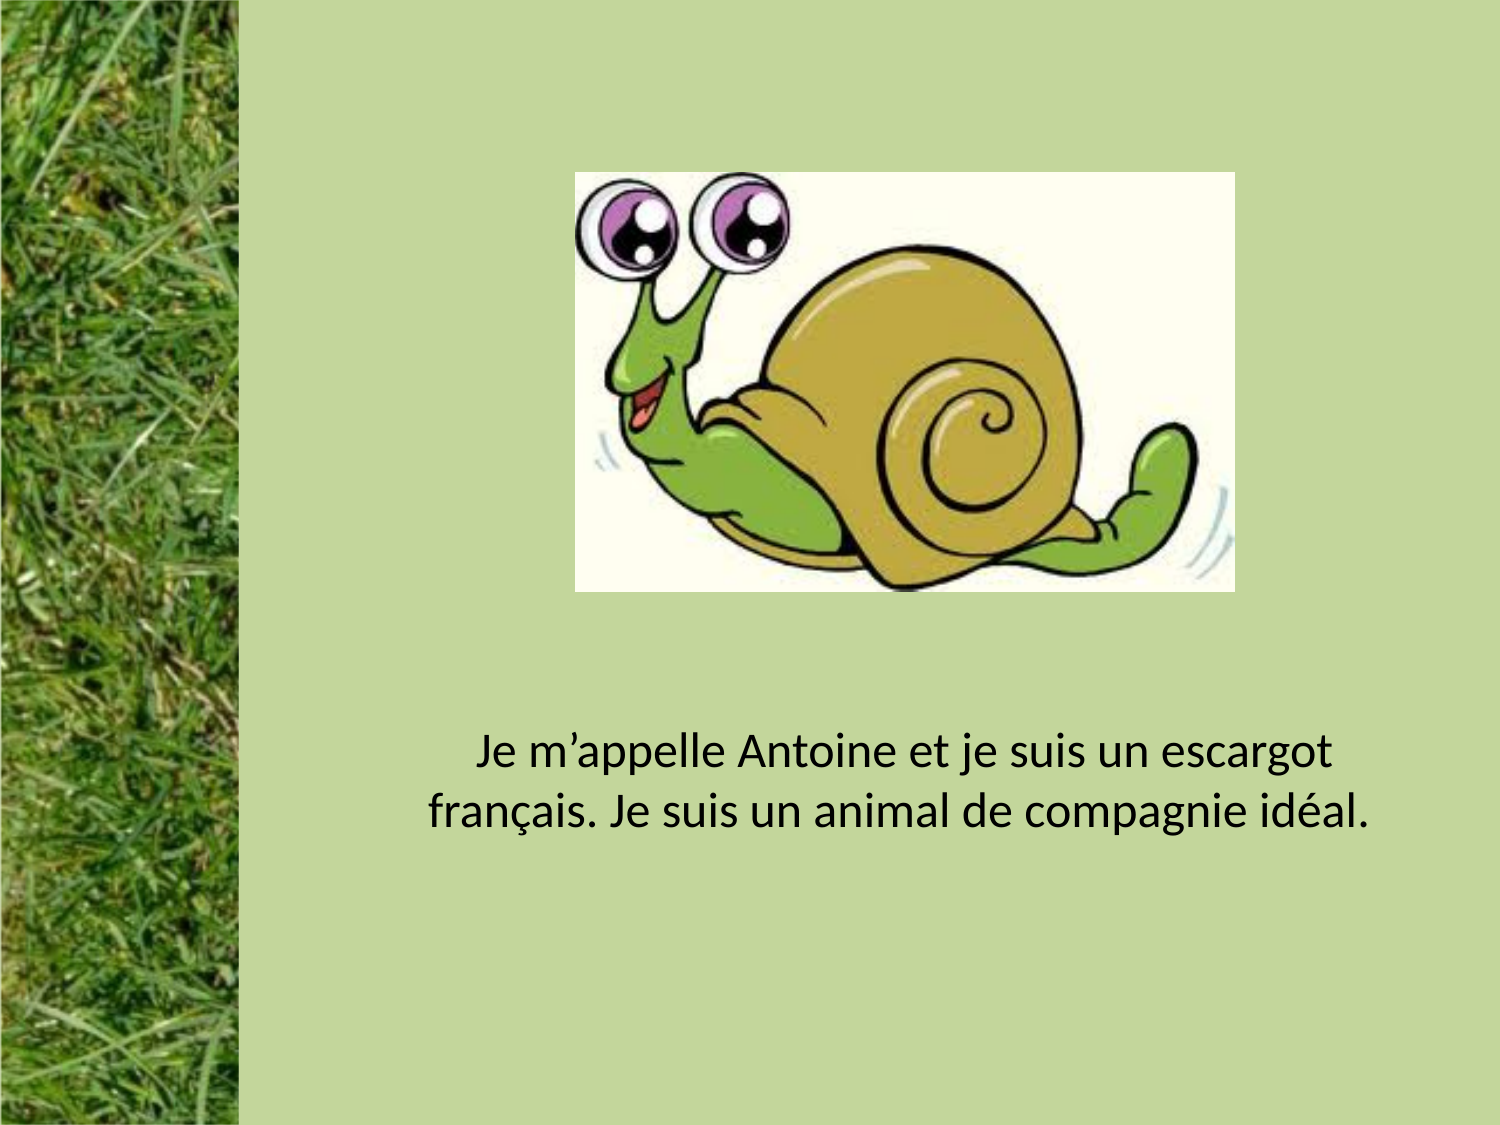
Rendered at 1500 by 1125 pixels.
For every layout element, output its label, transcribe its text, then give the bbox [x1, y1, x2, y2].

picture [0, 1, 1235, 1124]
text_box Je m’appelle Antoine et je suis un escargot français. Je suis un animal de compagnie idéal. [388, 709, 1421, 845]
